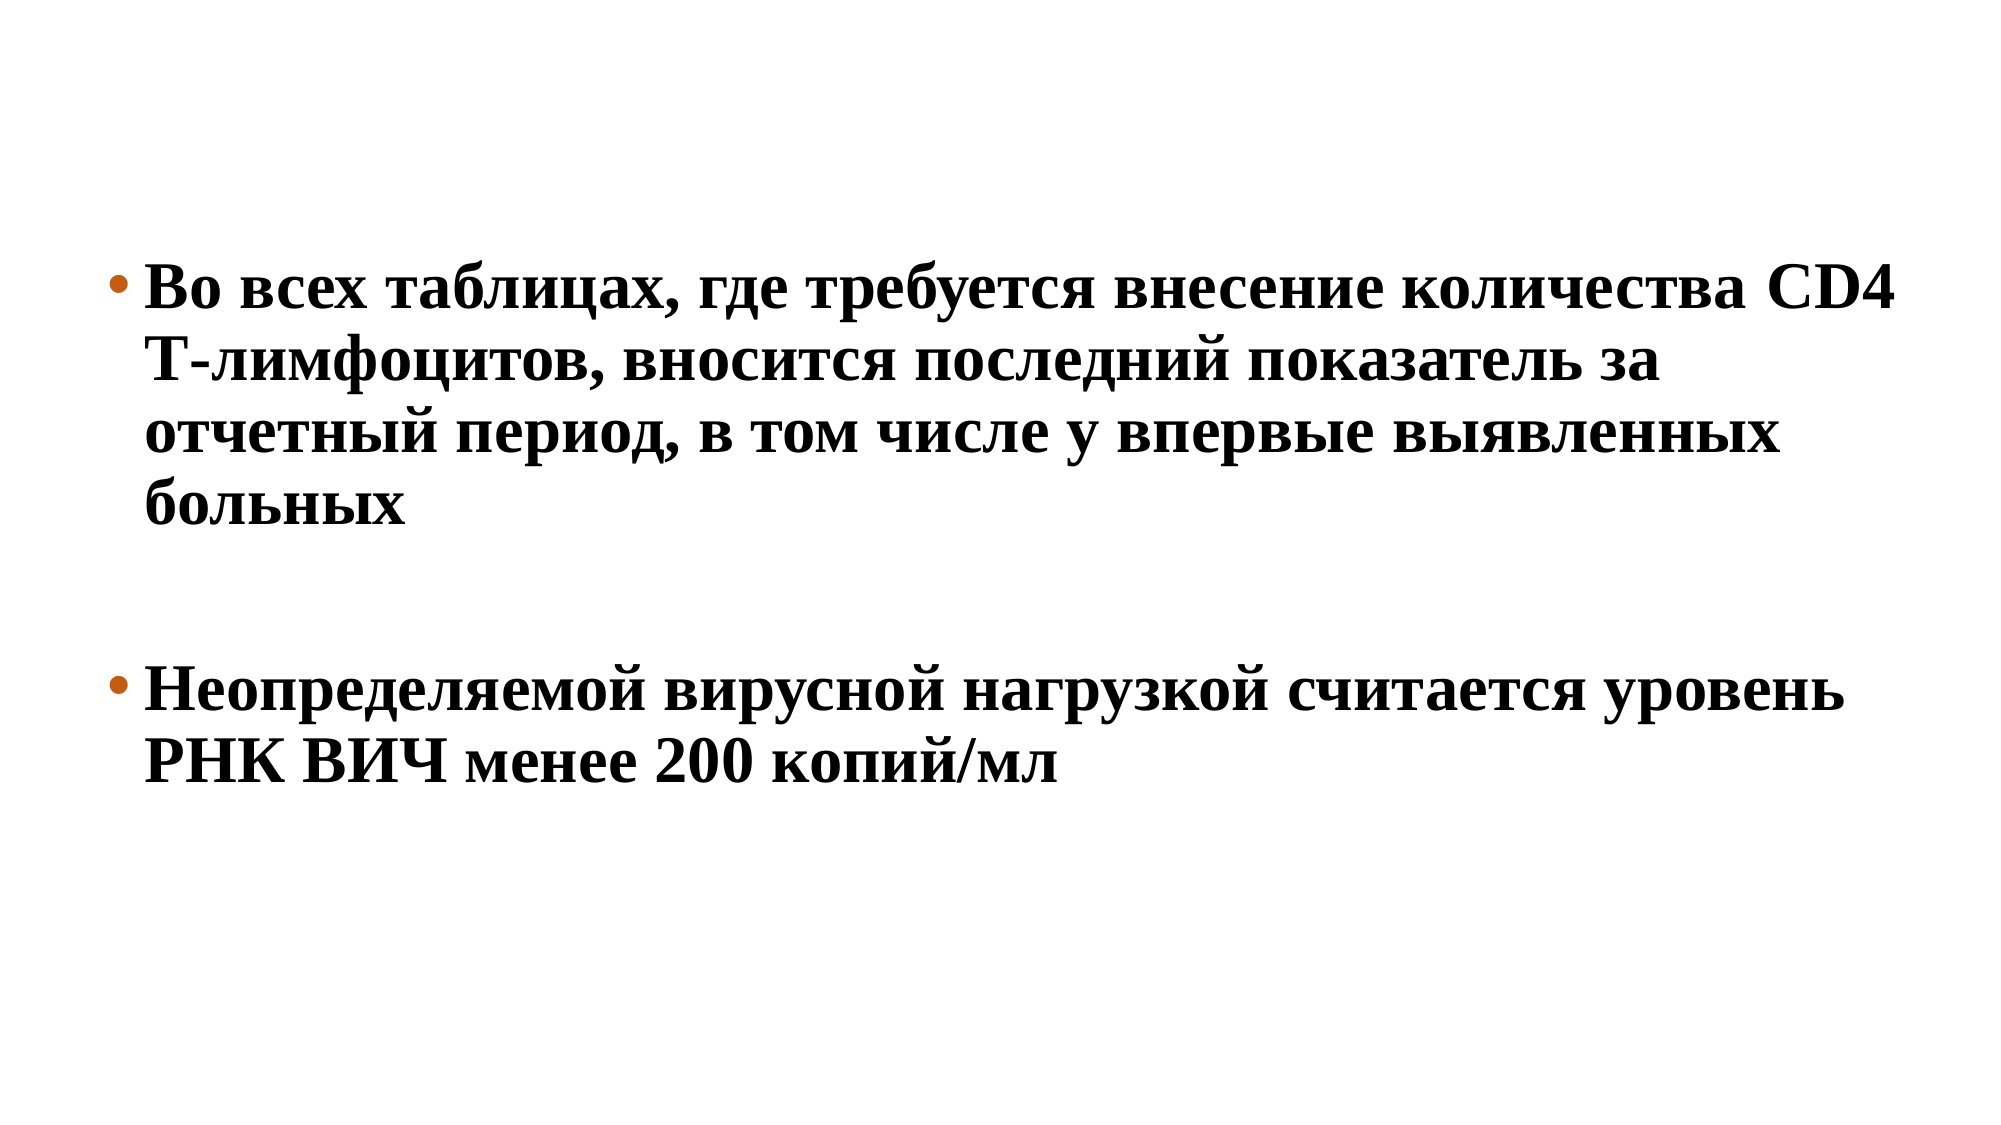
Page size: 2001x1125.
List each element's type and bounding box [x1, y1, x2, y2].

list [92, 243, 1960, 943]
